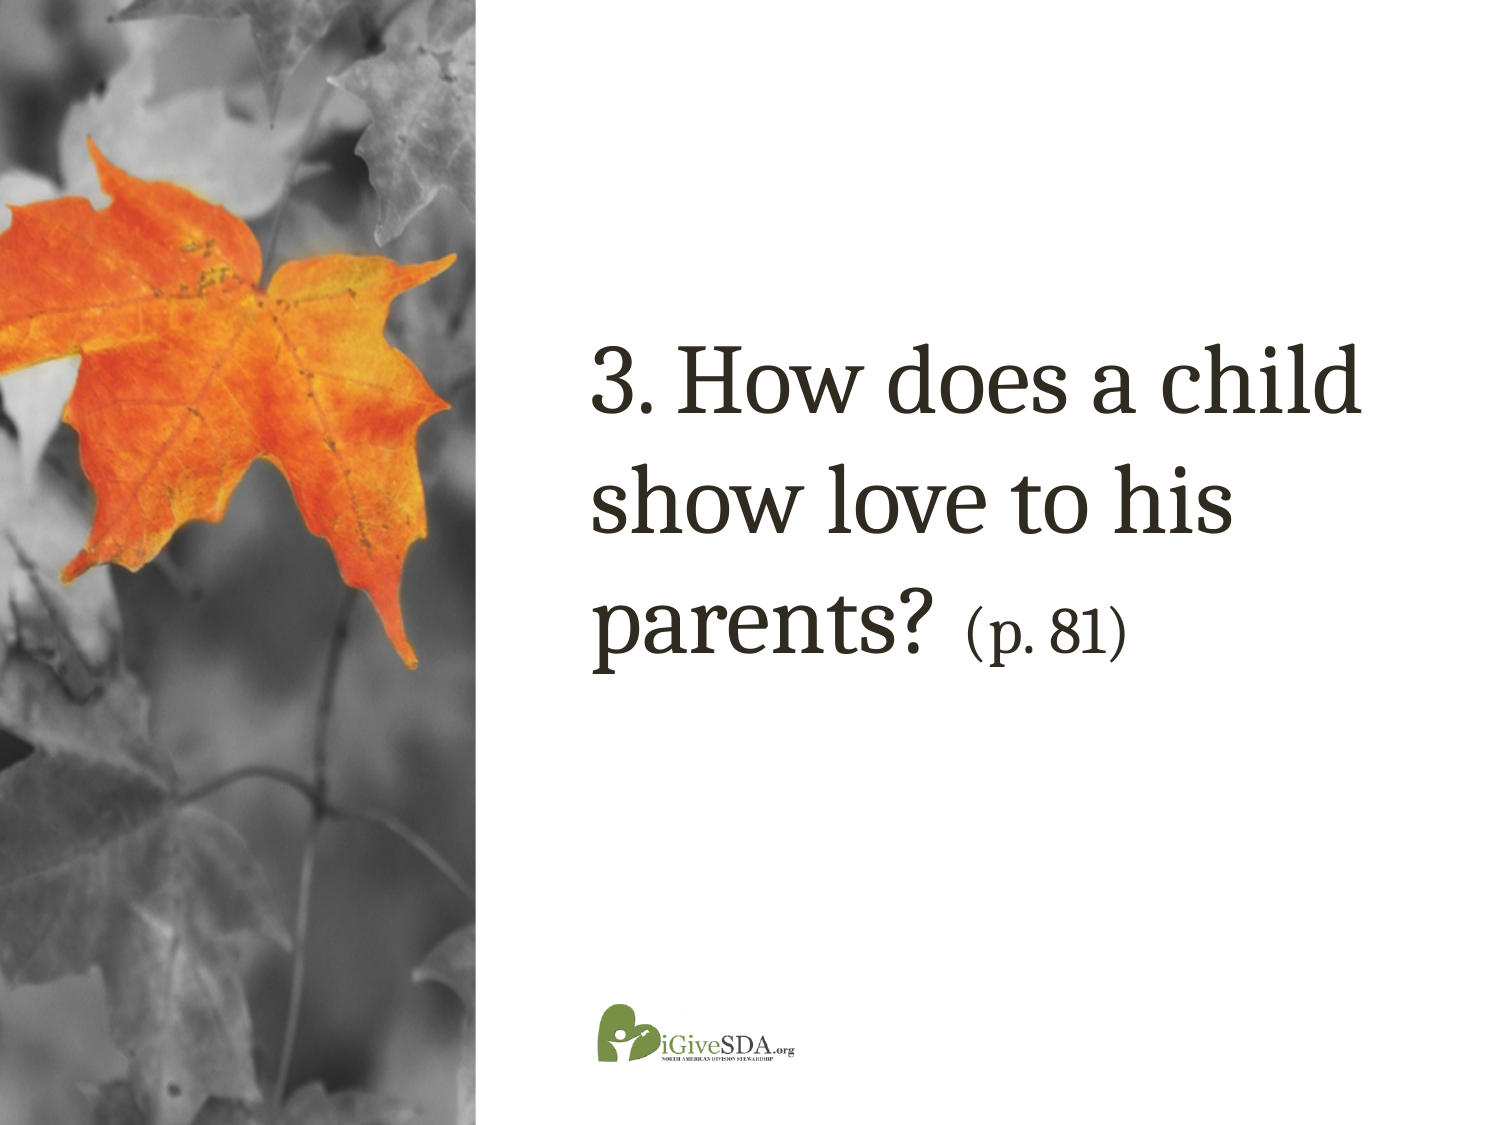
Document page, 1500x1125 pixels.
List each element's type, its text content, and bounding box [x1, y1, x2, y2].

picture [0, 0, 476, 1125]
title 3. How does a child show love to his parents? (p. 81) [575, 275, 1425, 713]
picture [580, 989, 804, 1077]
